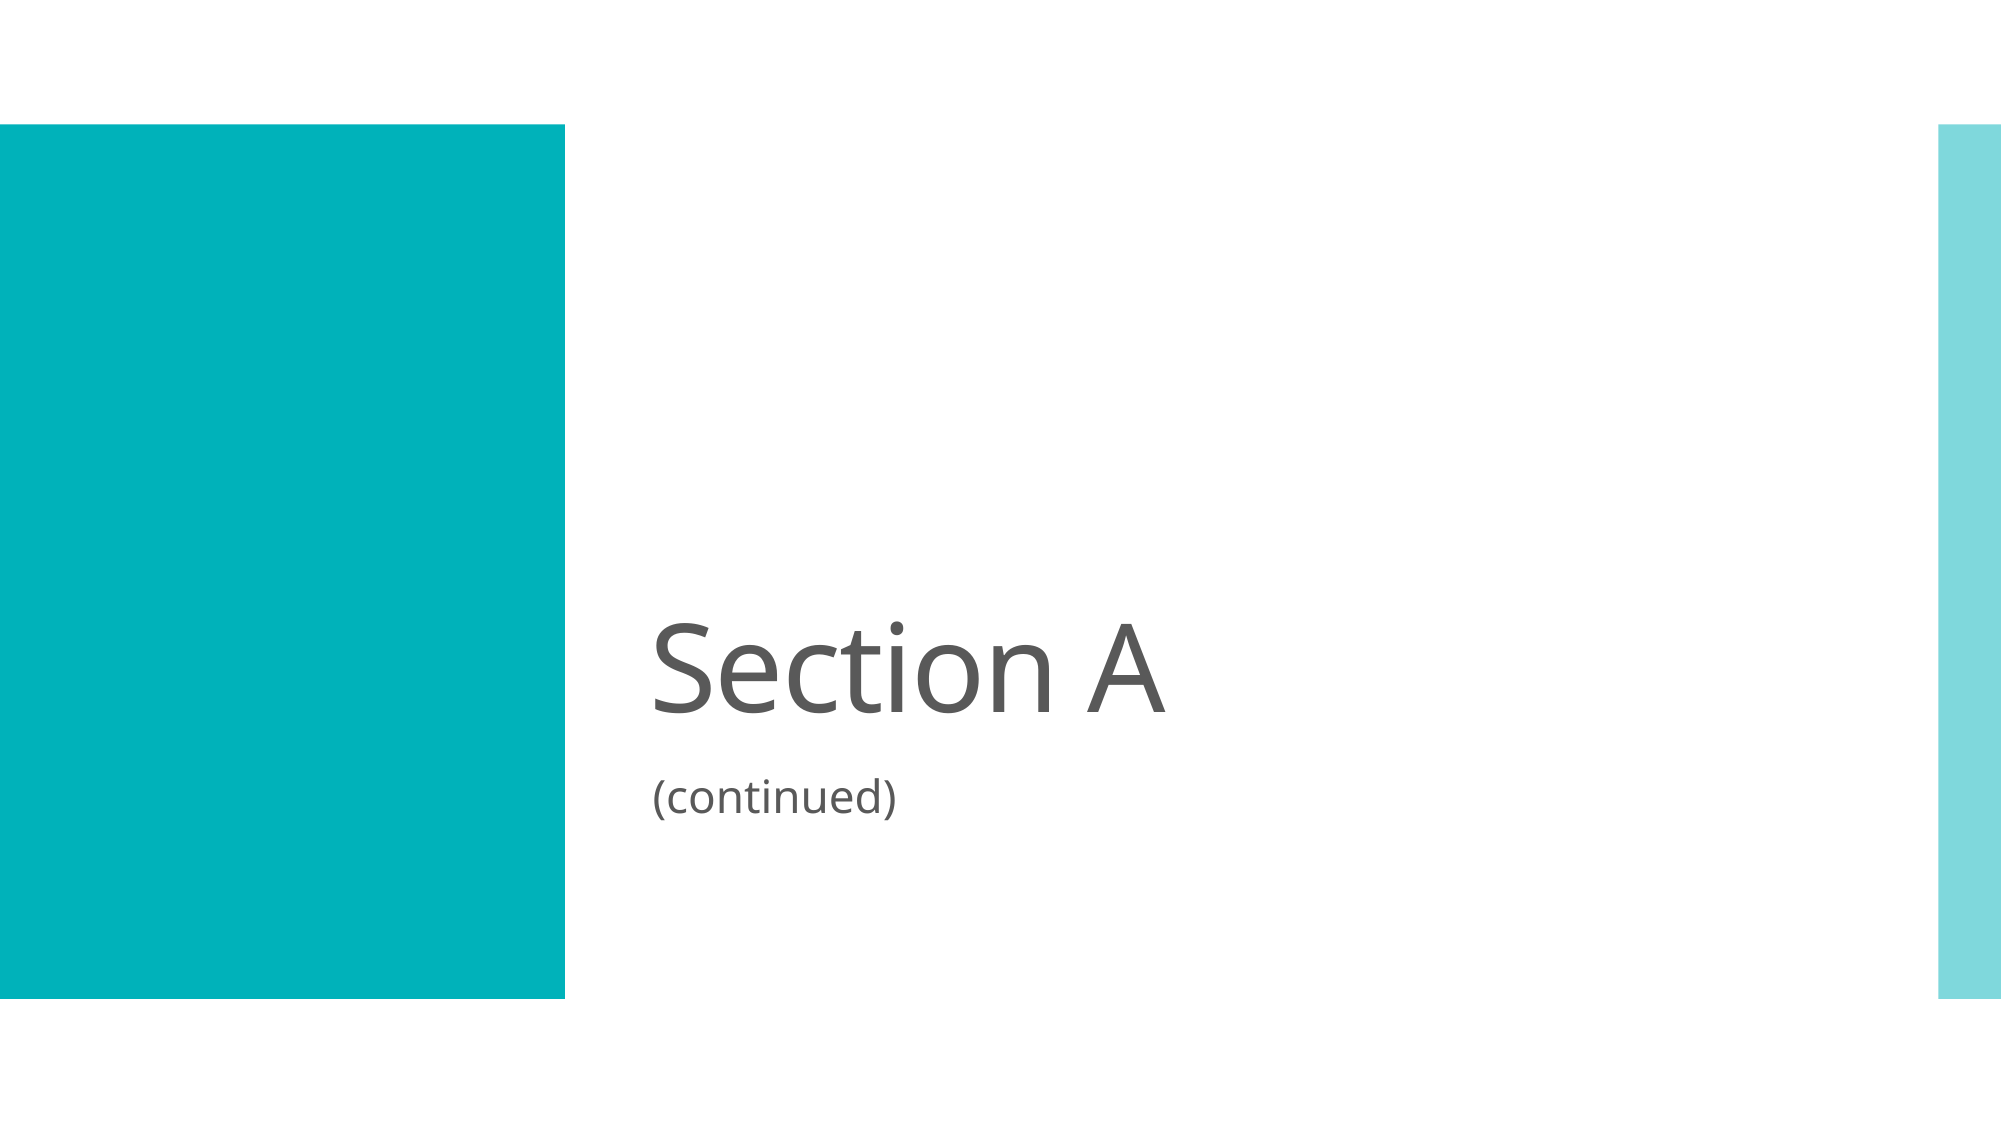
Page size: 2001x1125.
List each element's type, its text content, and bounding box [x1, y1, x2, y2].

list (continued) [637, 766, 1838, 917]
title Section A [634, 213, 1835, 747]
